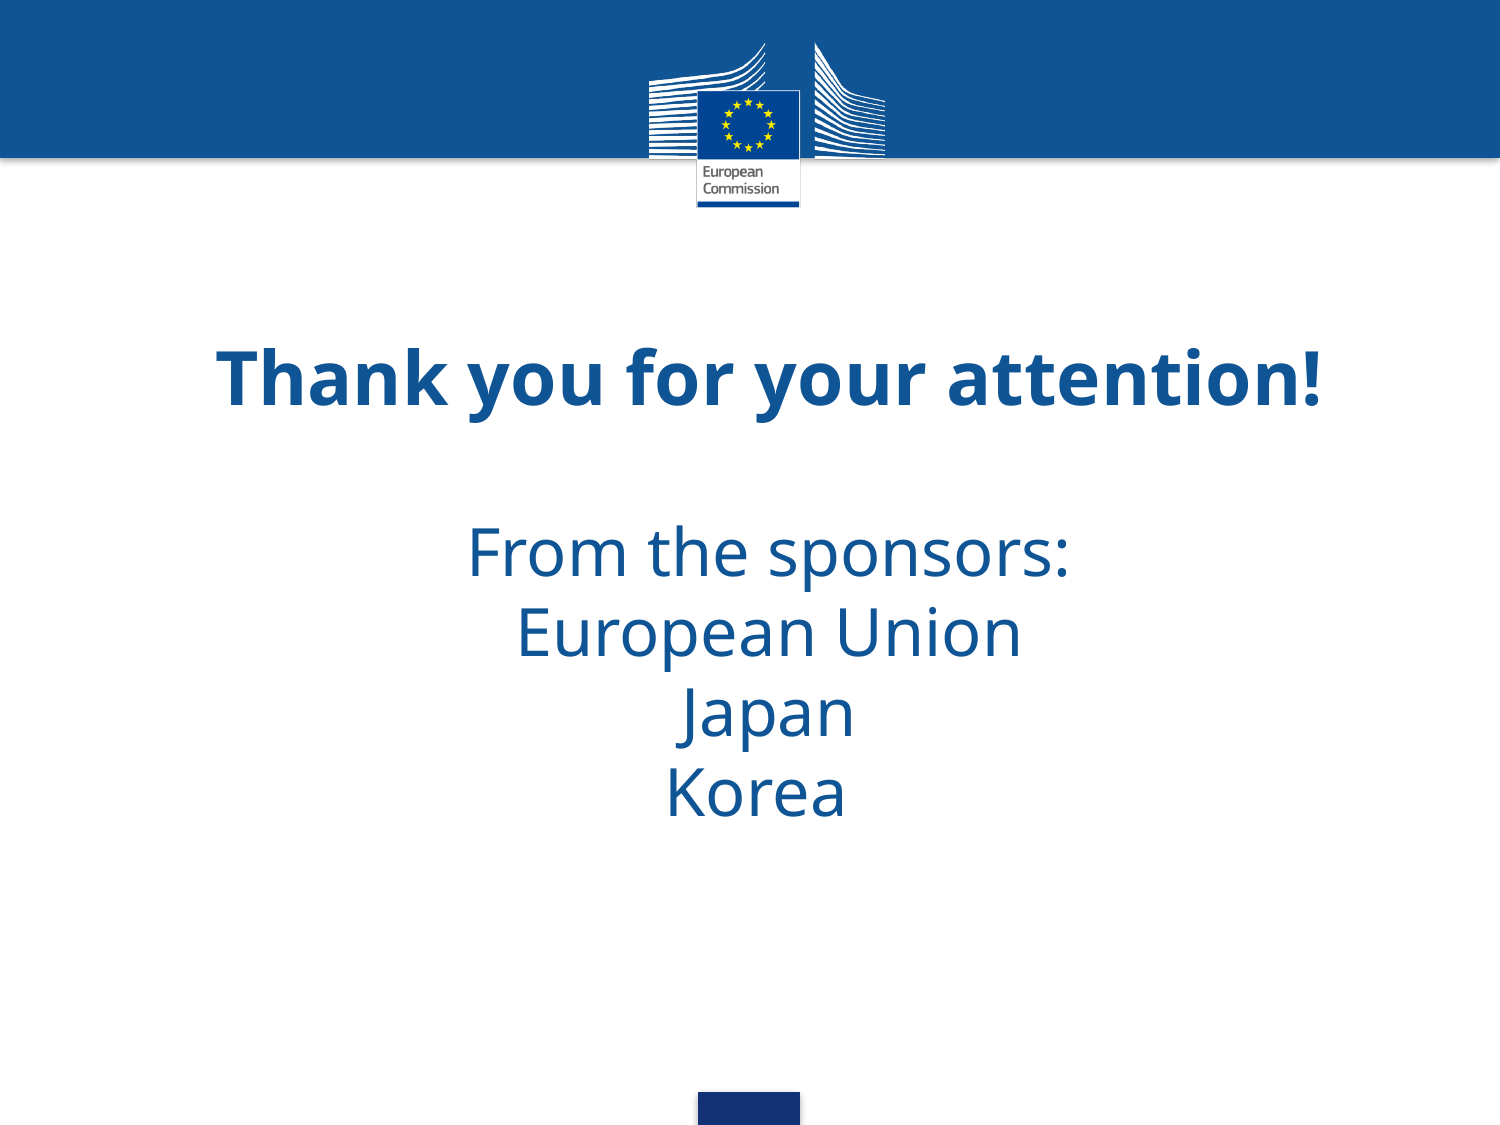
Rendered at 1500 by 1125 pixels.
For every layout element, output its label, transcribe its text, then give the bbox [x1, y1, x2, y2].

picture [649, 42, 885, 208]
title Thank you for your attention! From the sponsors: European Union Japan Korea [64, 503, 1415, 657]
